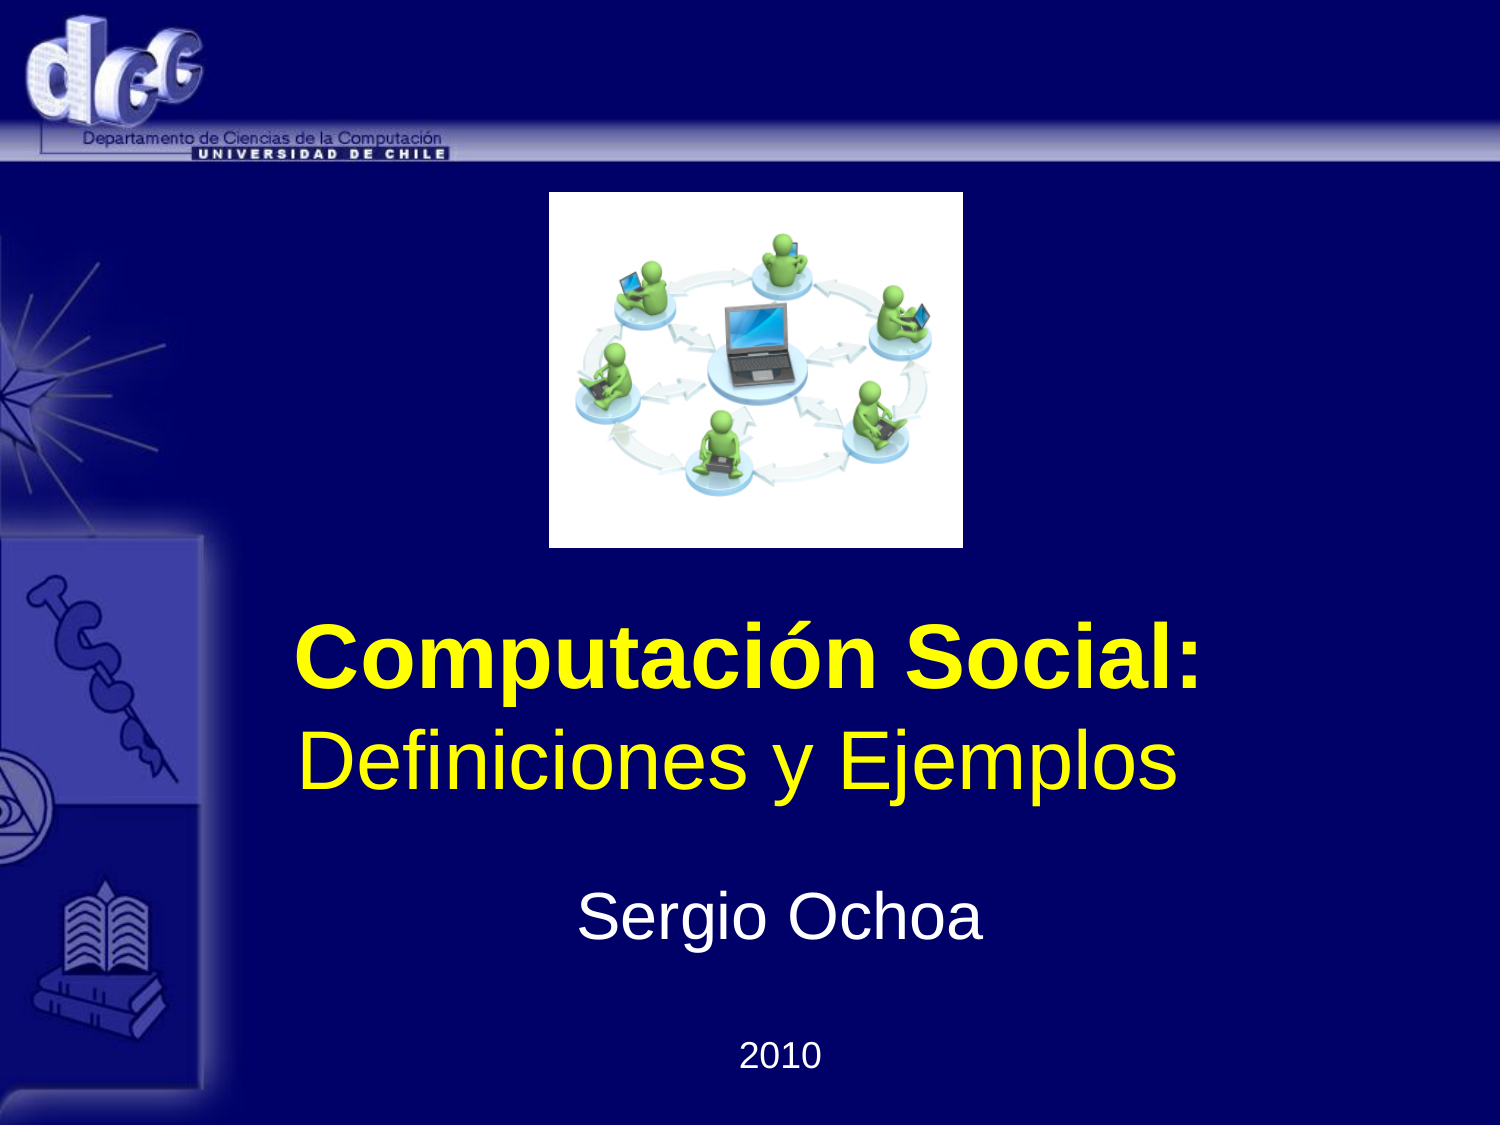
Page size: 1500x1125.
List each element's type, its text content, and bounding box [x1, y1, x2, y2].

title Computación Social: Definiciones y Ejemplos [112, 580, 1388, 823]
picture [0, 0, 1500, 1125]
subtitle Sergio Ochoa 2010 [254, 865, 1306, 1125]
